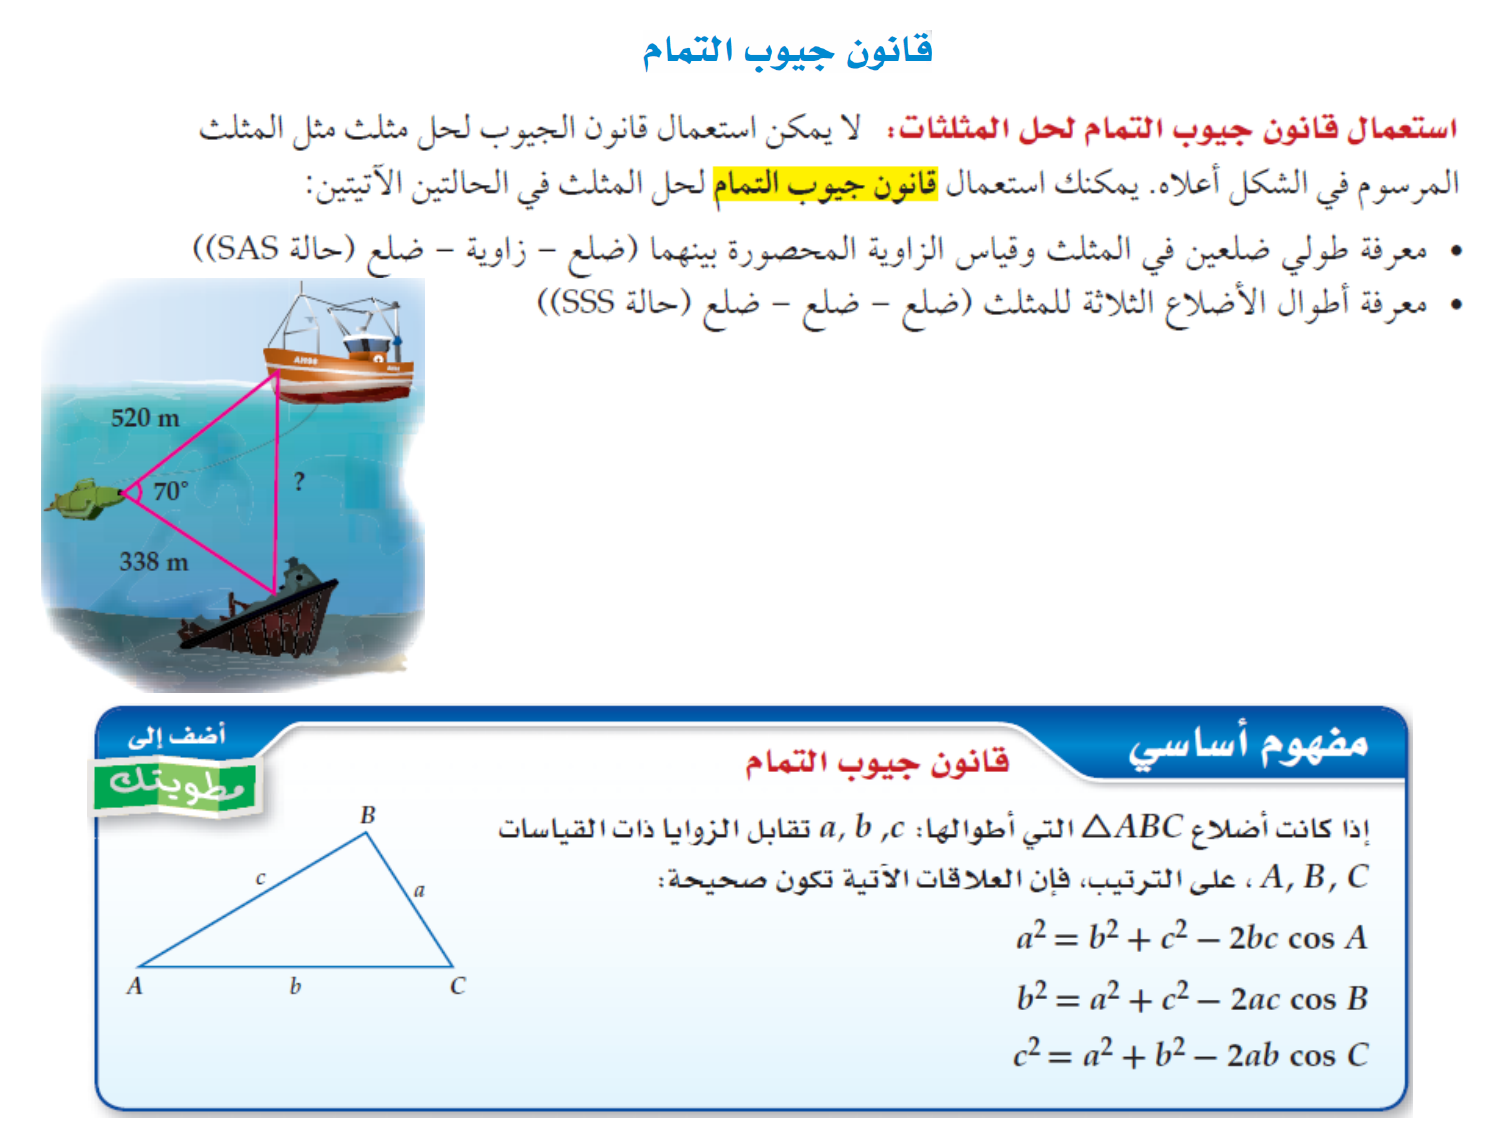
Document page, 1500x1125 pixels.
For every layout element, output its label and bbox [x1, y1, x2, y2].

picture [194, 113, 1464, 214]
picture [40, 231, 1464, 694]
picture [643, 30, 932, 73]
picture [87, 703, 1413, 1118]
